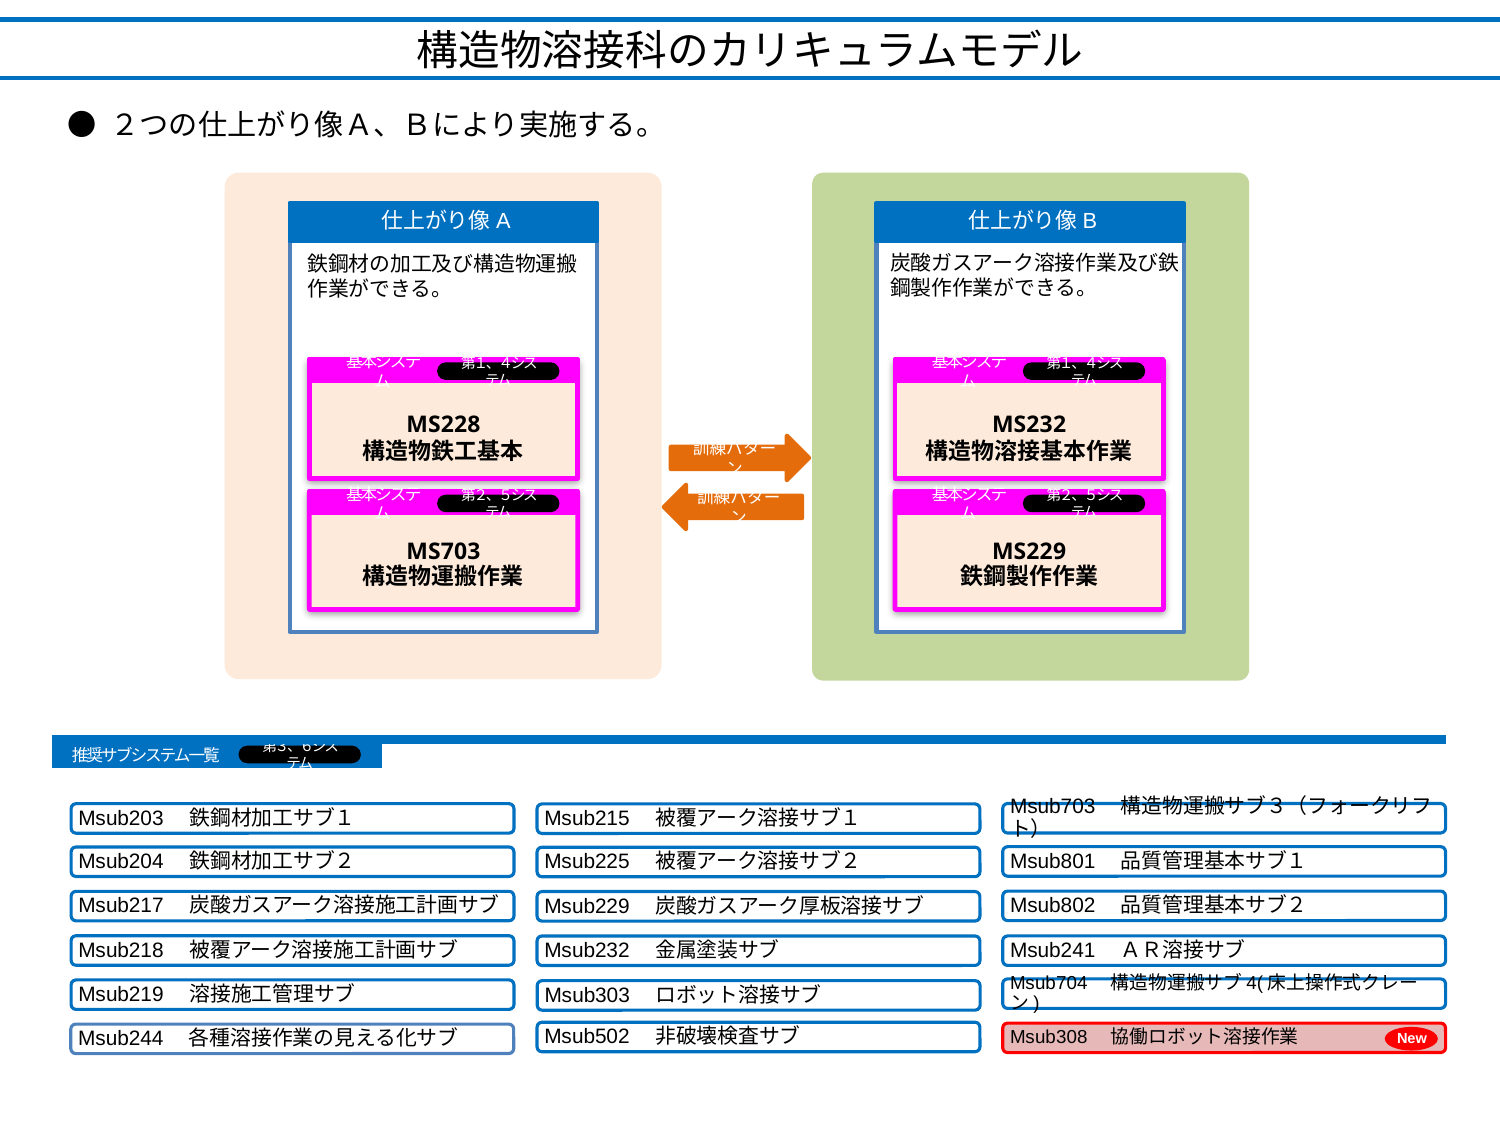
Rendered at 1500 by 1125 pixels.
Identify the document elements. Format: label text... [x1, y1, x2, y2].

text_box Msub801 品質管理基本サブ１ [1000, 844, 1448, 879]
text_box ● ２つの仕上がり像Ａ、Ｂにより実施する。 [53, 98, 1317, 149]
text_box 仕上がり像A [288, 201, 599, 243]
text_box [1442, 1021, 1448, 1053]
text_box Msub219 溶接施工管理サブ [69, 977, 517, 1012]
text_box Msub241 ＡＲ溶接サブ [1000, 933, 1448, 968]
text_box Msub203 鉄鋼材加工サブ１ [69, 801, 517, 836]
text_box 訓練パターン [661, 482, 805, 532]
text_box [288, 243, 599, 634]
text_box Msub303 ロボット溶接サブ [535, 978, 983, 1013]
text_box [1382, 1021, 1442, 1055]
text_box [222, 170, 664, 682]
text_box Msub704 構造物運搬サブ4(床上操作式クレーン) [1000, 976, 1448, 1011]
text_box Msub802 品質管理基本サブ２ [1000, 888, 1448, 923]
text_box 構造物溶接科のカリキュラムモデル [0, 17, 1500, 80]
text_box Msub218 被覆アーク溶接施工計画サブ [69, 933, 517, 968]
text_box Msub204 鉄鋼材加工サブ２ [69, 844, 517, 879]
text_box Msub232 金属塗装サブ [534, 933, 983, 968]
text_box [309, 358, 578, 610]
text_box Msub225 被覆アーク溶接サブ２ [534, 845, 983, 879]
text_box 鉄鋼材の加工及び構造物運搬作業ができる。 [292, 242, 600, 308]
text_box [39, 739, 1446, 770]
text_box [874, 202, 1195, 633]
text_box 訓練パターン [668, 433, 812, 483]
text_box Msub703 構造物運搬サブ３（フォークリフト） [1000, 801, 1448, 836]
text_box Msub308 協働ロボット溶接作業 [1000, 1020, 1383, 1055]
text_box Msub244 各種溶接作業の見える化サブ [68, 1021, 516, 1056]
text_box [810, 170, 1252, 683]
text_box Msub217 炭酸ガスアーク溶接施工計画サブ [69, 889, 517, 923]
text_box Msub229 炭酸ガスアーク厚板溶接サブ [534, 889, 983, 924]
text_box Msub215 被覆アーク溶接サブ１ [534, 801, 983, 836]
text_box Msub502 非破壊検査サブ [534, 1020, 983, 1054]
